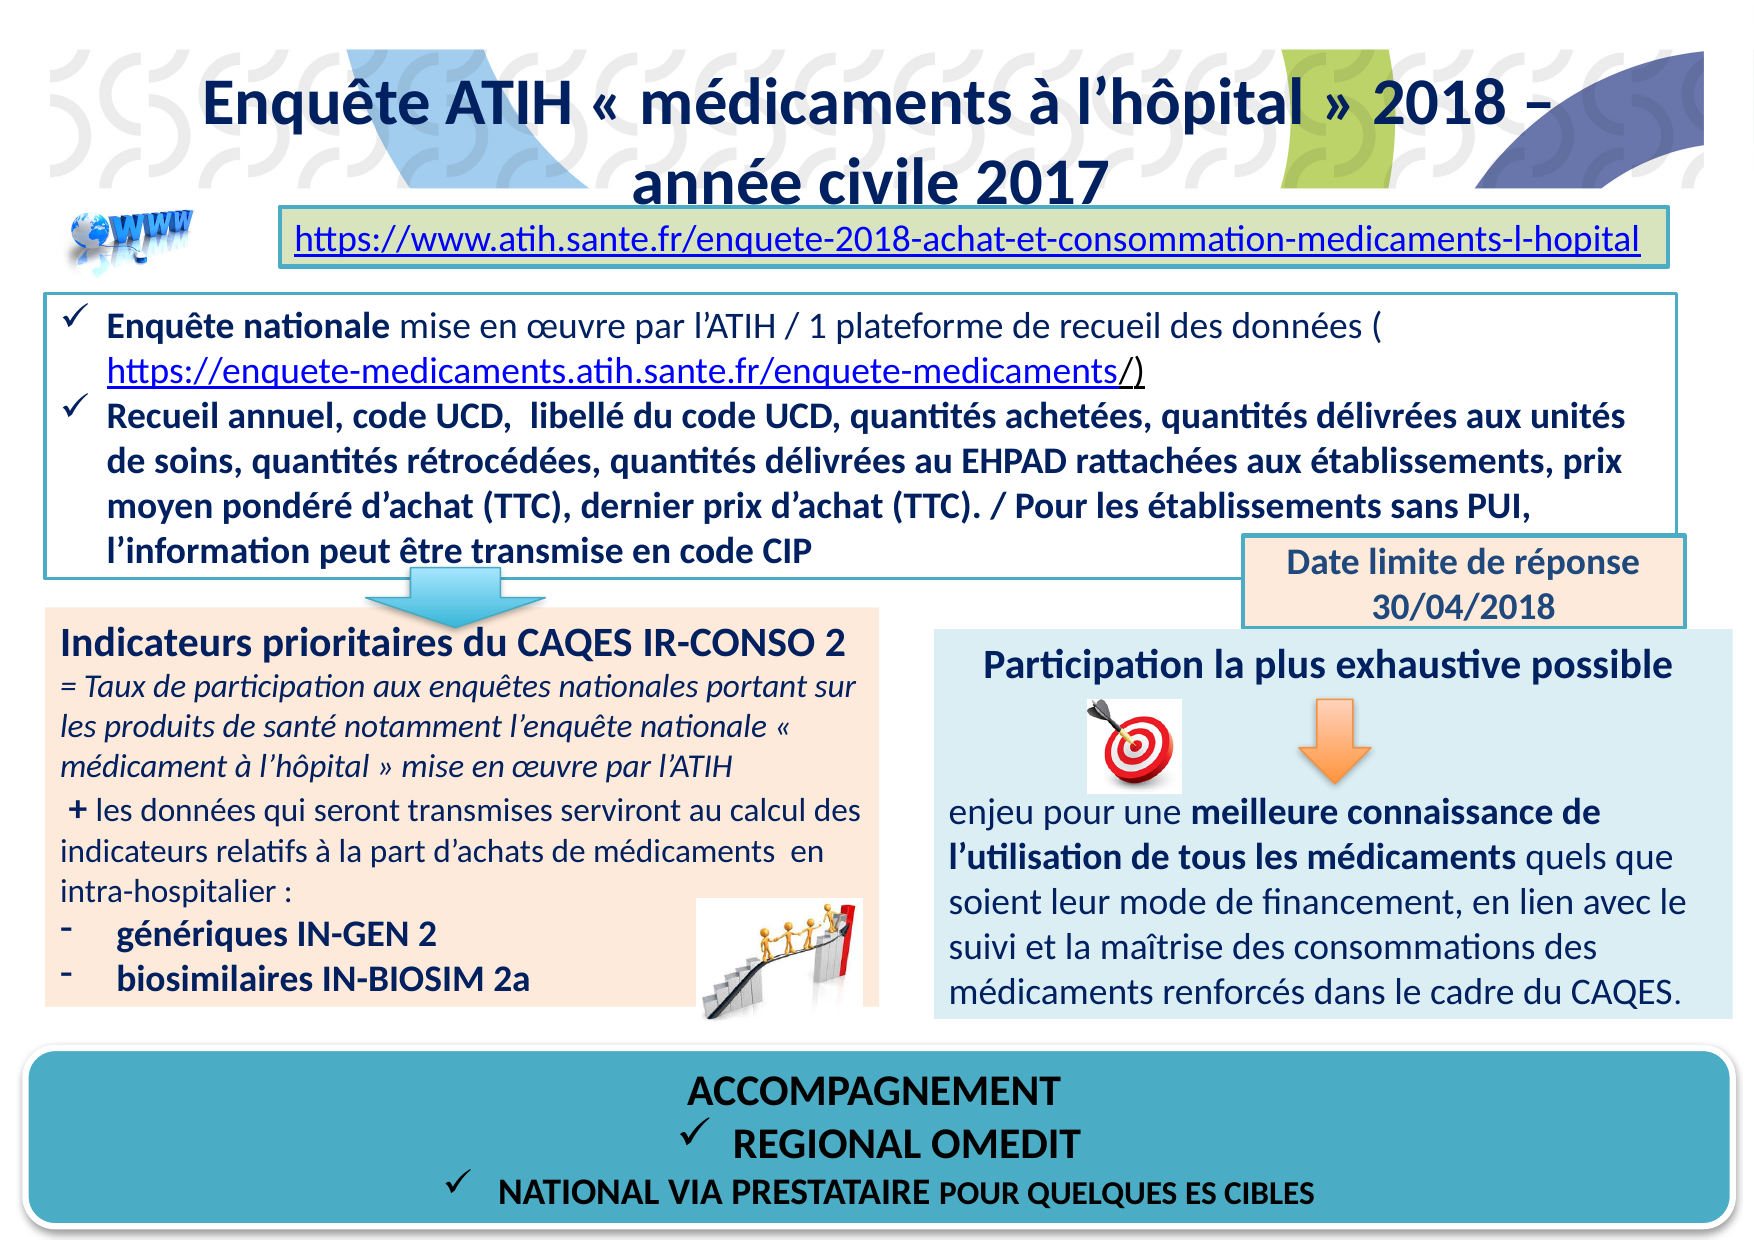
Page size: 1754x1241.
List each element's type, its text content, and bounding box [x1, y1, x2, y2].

picture [0, 0, 1754, 1240]
text_box Date limite de réponse 30/04/2018 [1241, 533, 1687, 629]
text_box [1298, 698, 1372, 785]
text_box Indicateurs prioritaires du CAQES IR-CONSO 2 = Taux de participation aux enquêtes nationales portant sur les produits de santé notamment l’enquête nationale « médicament à l’hôpital » mise en œuvre par l’ATIH + les données qui seront transmises serviront au calcul des indicateurs relatifs à la part d’achats de médicaments en intra-hospitalier : génériques IN-GEN 2 biosimilaires IN-BIOSIM 2a [45, 607, 880, 1007]
text_box [364, 566, 547, 629]
text_box https://www.atih.sante.fr/enquete-2018-achat-et-consommation-medicaments-l-hopital [278, 205, 1670, 269]
text_box ACCOMPAGNEMENT REGIONAL OMEDIT NATIONAL VIA PRESTATAIRE POUR QUELQUES ES CIBLES [22, 1044, 1736, 1230]
text_box Enquête ATIH « médicaments à l’hôpital » 2018 – année civile 2017 [115, 50, 1643, 226]
text_box Enquête nationale mise en œuvre par l’ATIH / 1 plateforme de recueil des données (https://enquete-medicaments.atih.sante.fr/enquete-medicaments/) Recueil annuel, code UCD, libellé du code UCD, quantités achetées, quantités délivrées aux unités de soins, quantités rétrocédées, quantités délivrées au EHPAD rattachées aux établissements, prix moyen pondéré d’achat (TTC), dernier prix d’achat (TTC). / Pour les établissements sans PUI, l’information peut être transmise en code CIP [45, 293, 1677, 579]
text_box Participation la plus exhaustive possible enjeu pour une meilleure connaissance de l’utilisation de tous les médicaments quels que soient leur mode de financement, en lien avec le suivi et la maîtrise des consommations des médicaments renforcés dans le cadre du CAQES. [933, 629, 1733, 1019]
